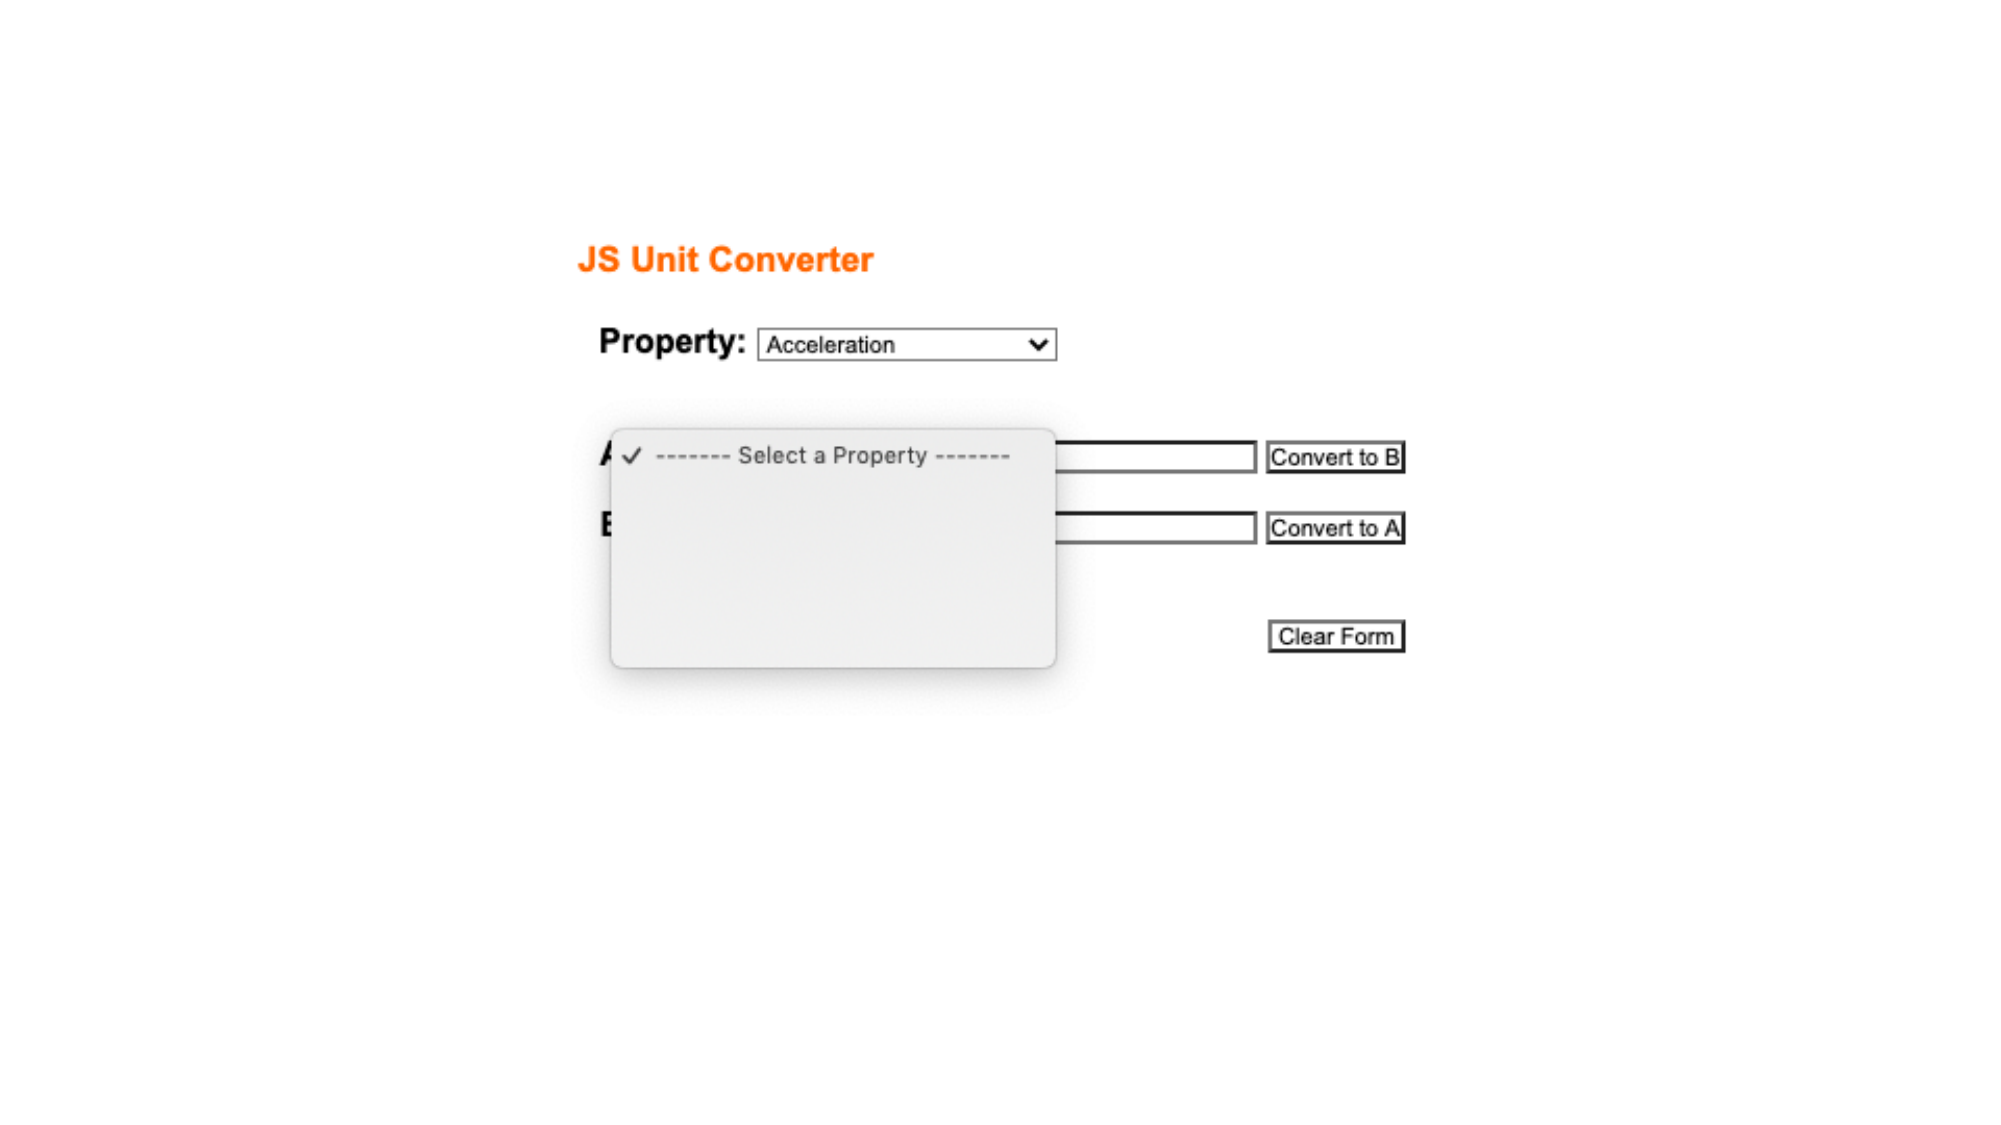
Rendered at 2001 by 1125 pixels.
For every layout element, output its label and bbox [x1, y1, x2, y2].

picture [491, 170, 1527, 991]
